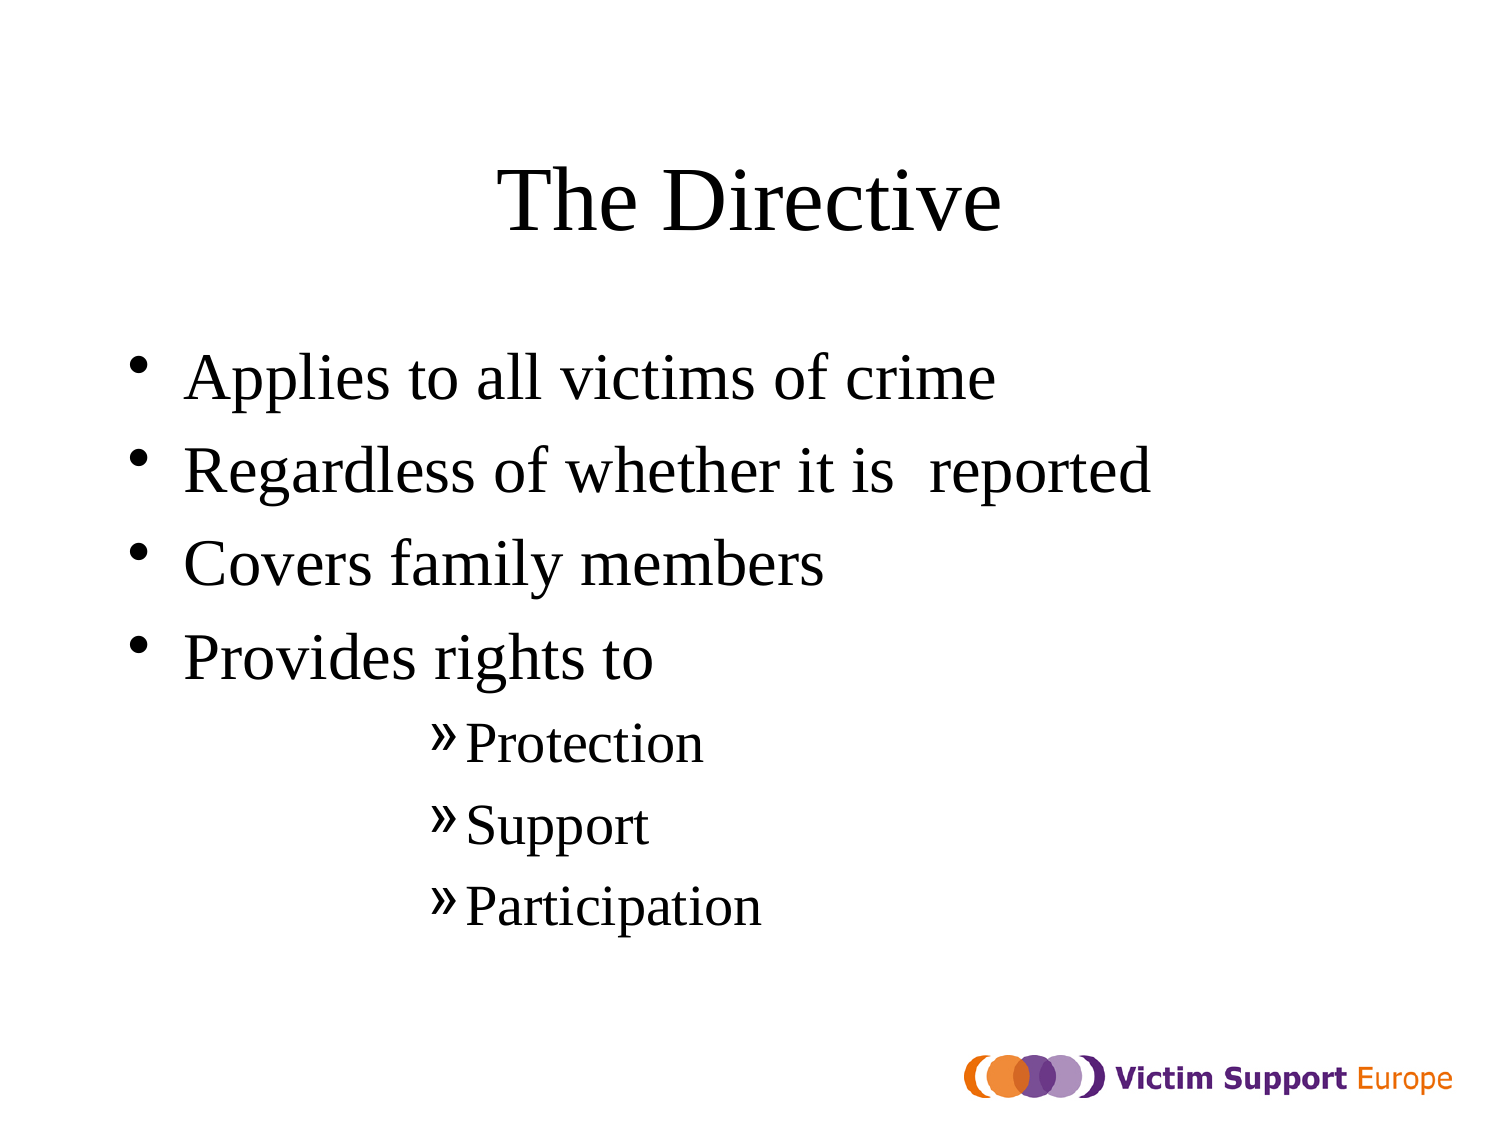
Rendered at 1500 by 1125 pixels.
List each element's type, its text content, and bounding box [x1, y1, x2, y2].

list Applies to all victims of crime Regardless of whether it is reported Covers family members Provides rights to Protection Support Participation [112, 324, 1388, 1001]
picture [915, 1027, 1500, 1125]
title The Directive [112, 99, 1388, 288]
